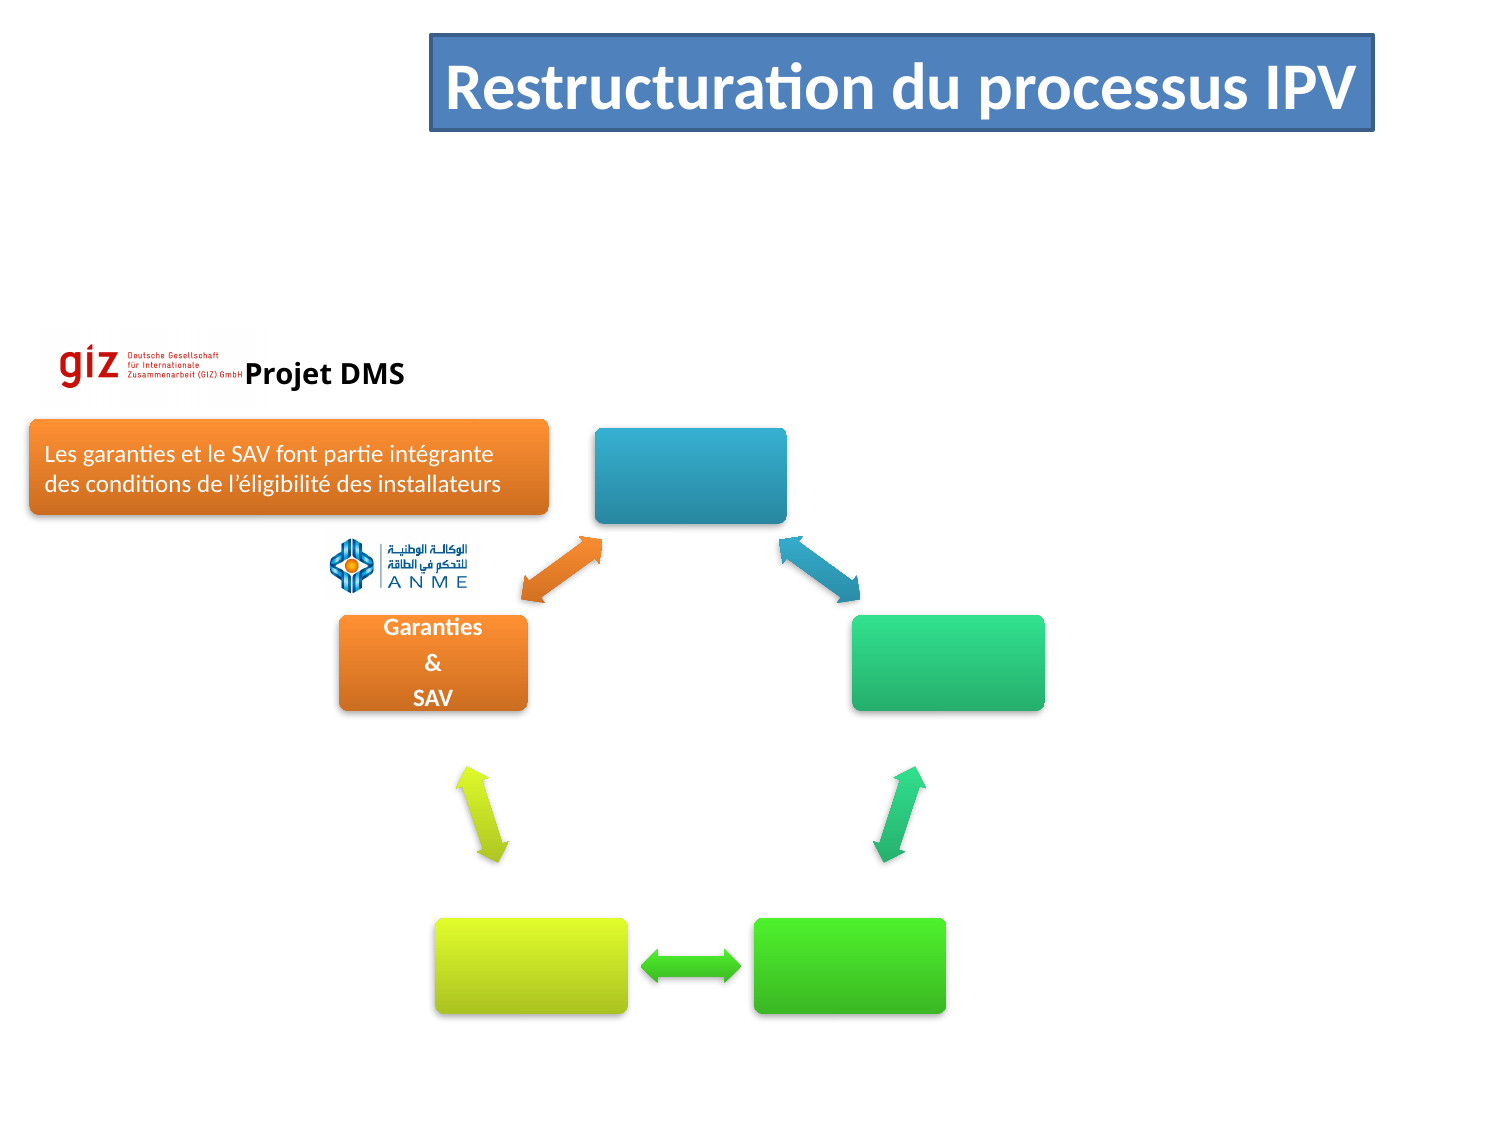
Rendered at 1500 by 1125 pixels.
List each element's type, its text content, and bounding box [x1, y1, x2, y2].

text_box Projet DMS [276, 347, 420, 398]
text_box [29, 418, 550, 516]
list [336, 396, 1046, 1046]
picture [41, 324, 272, 413]
picture [324, 526, 480, 599]
text_box Restructuration du processus IPV [429, 33, 1375, 132]
